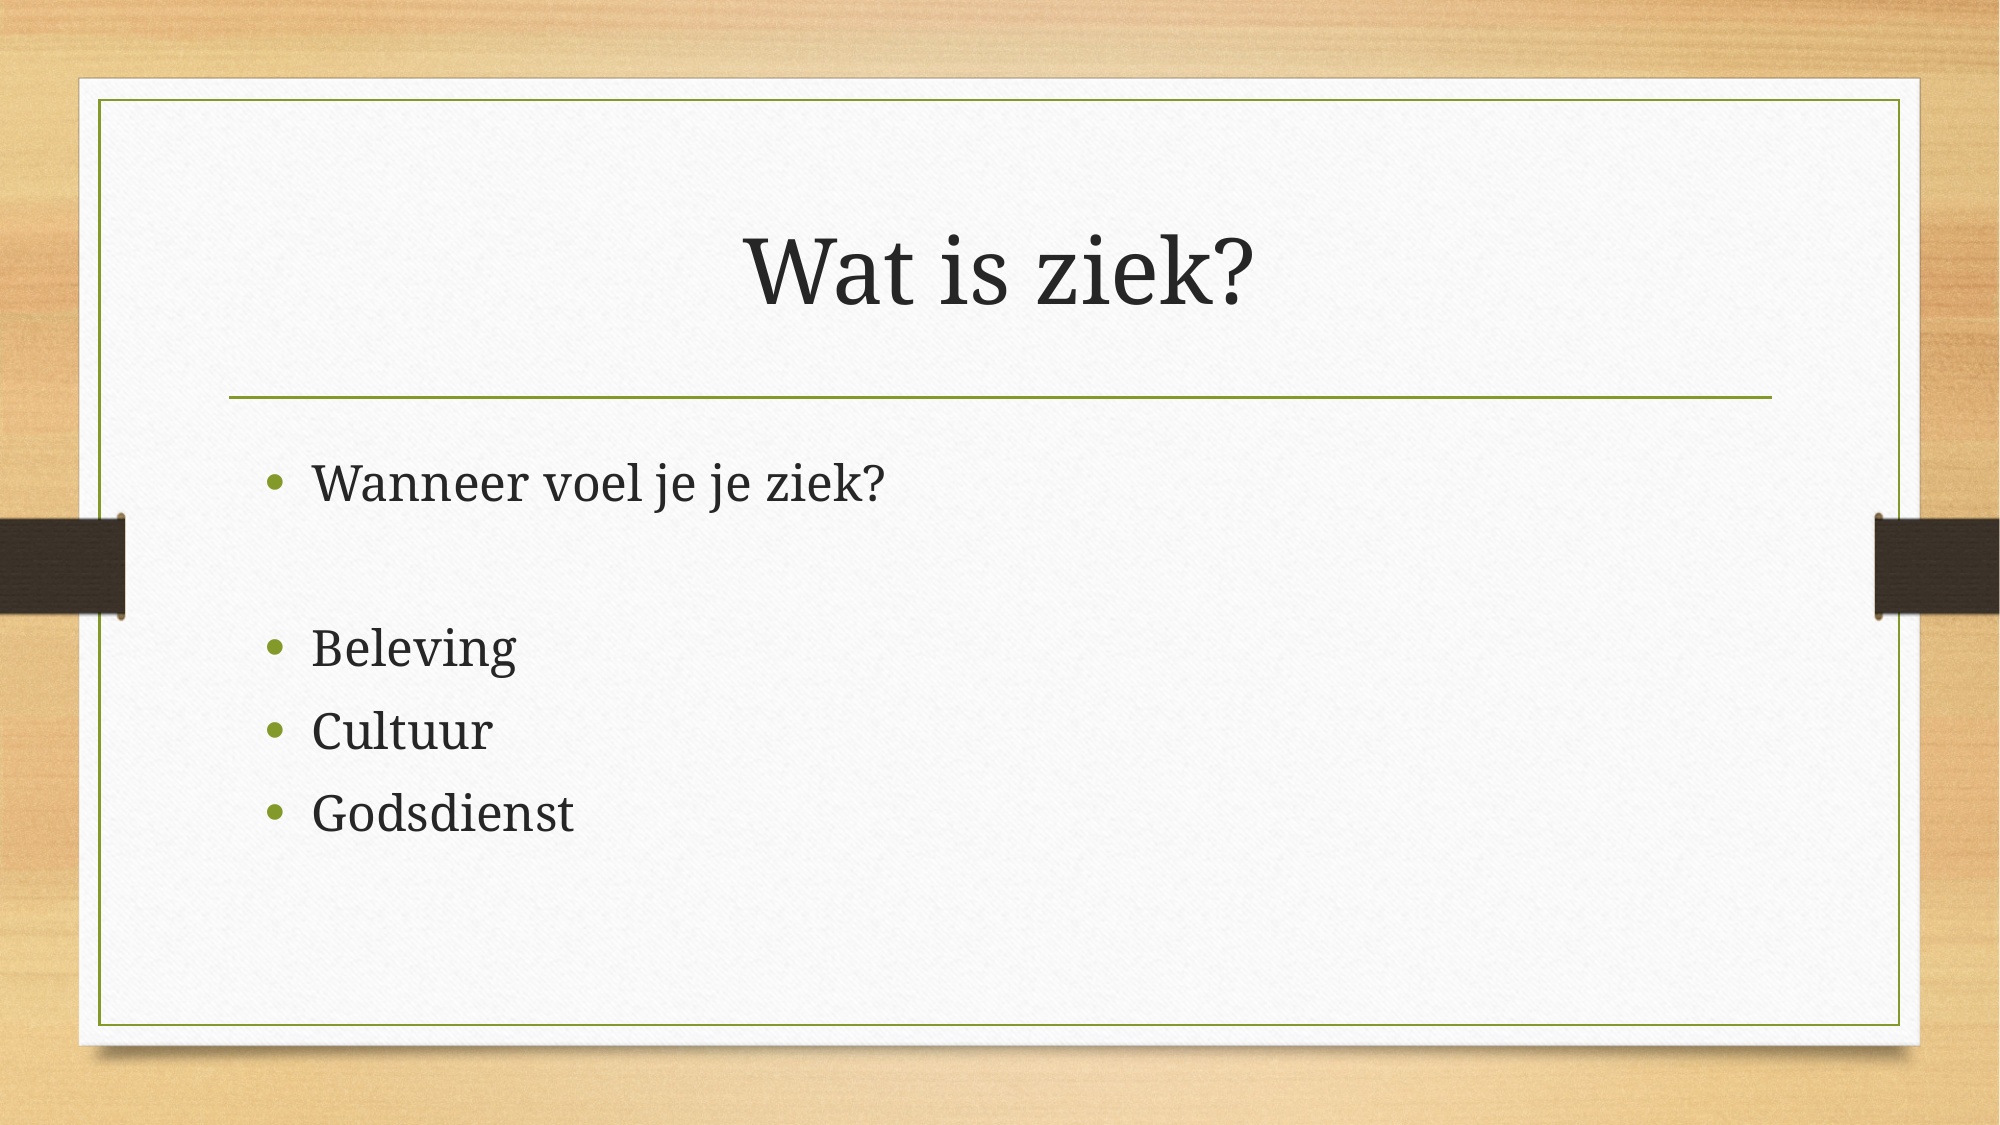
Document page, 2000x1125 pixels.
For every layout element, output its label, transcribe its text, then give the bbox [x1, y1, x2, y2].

picture [0, 0, 2000, 1125]
list Wanneer voel je je ziek? Beleving Cultuur Godsdienst [249, 444, 1750, 1125]
title Wat is ziek? [212, 161, 1787, 375]
